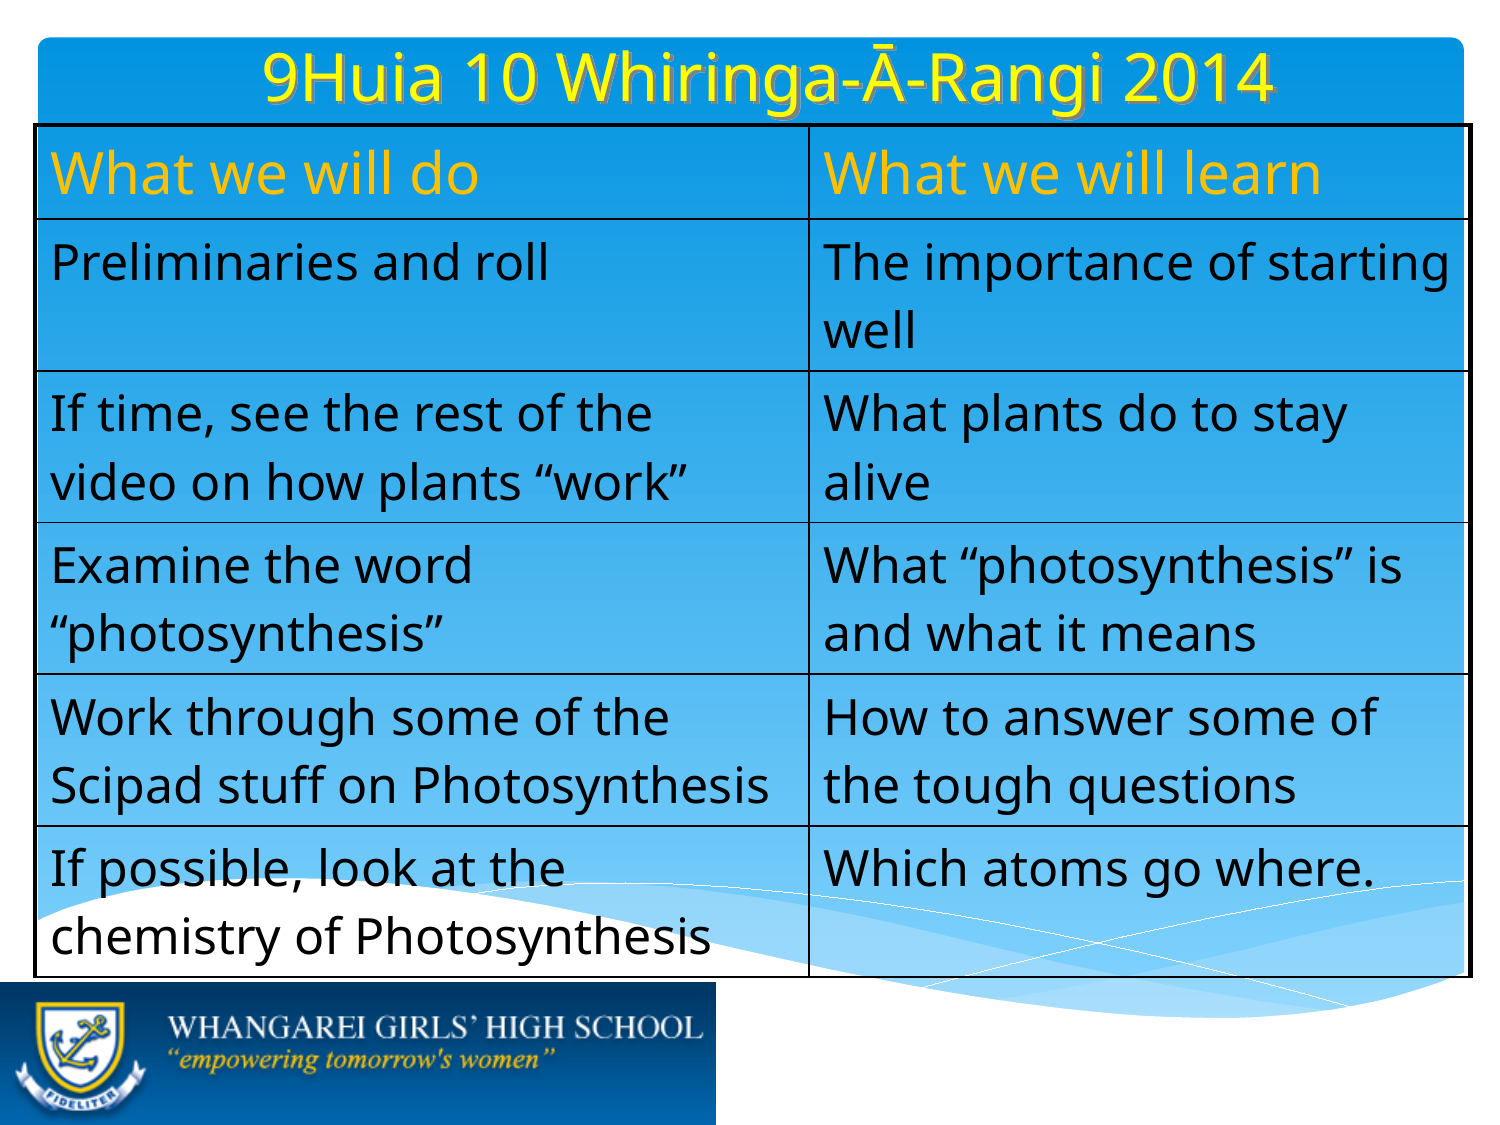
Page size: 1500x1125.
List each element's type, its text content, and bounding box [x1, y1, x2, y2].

text_box 9Huia 10 Whiringa-Ā-Rangi 2014 [162, 24, 1375, 123]
table_cell The importance of starting well [810, 220, 1468, 370]
table_cell If time, see the rest of the video on how plants “work” [37, 372, 808, 522]
table_header What we will learn [810, 127, 1468, 218]
table_header What we will do [37, 127, 808, 218]
table_cell Examine the word “photosynthesis” [37, 523, 808, 673]
picture [0, 982, 716, 1125]
table_cell Which atoms go where. [810, 827, 1468, 976]
table_cell Work through some of the Scipad stuff on Photosynthesis [37, 675, 808, 825]
table_cell What plants do to stay alive [810, 372, 1468, 522]
table_cell Preliminaries and roll [37, 220, 808, 370]
table_cell How to answer some of the tough questions [810, 675, 1468, 825]
table_cell If possible, look at the chemistry of Photosynthesis [37, 827, 808, 976]
table_cell What “photosynthesis” is and what it means [810, 523, 1468, 673]
